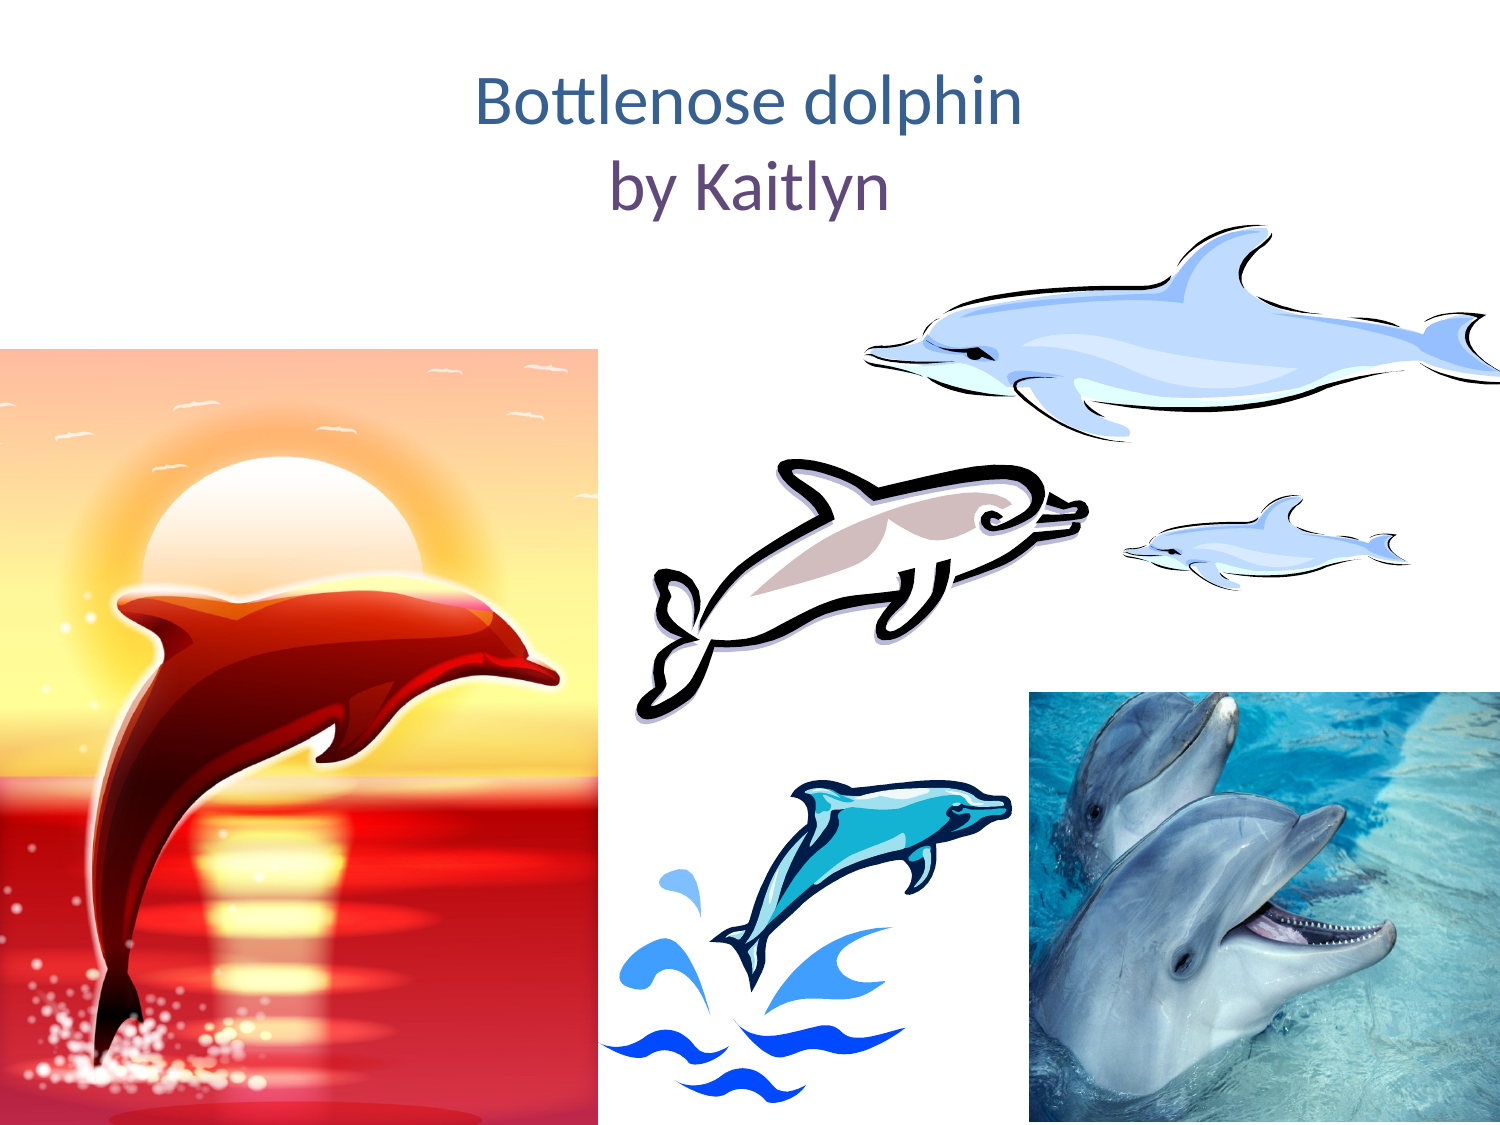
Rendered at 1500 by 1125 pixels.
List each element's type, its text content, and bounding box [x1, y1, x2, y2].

picture [1031, 819, 1037, 832]
picture [1050, 725, 1056, 734]
title Bottlenose dolphin by Kaitlyn [75, 45, 1425, 233]
picture [863, 216, 1500, 445]
picture [1122, 491, 1412, 592]
picture [1078, 708, 1087, 713]
picture [634, 455, 1500, 1122]
picture [0, 348, 1013, 1125]
